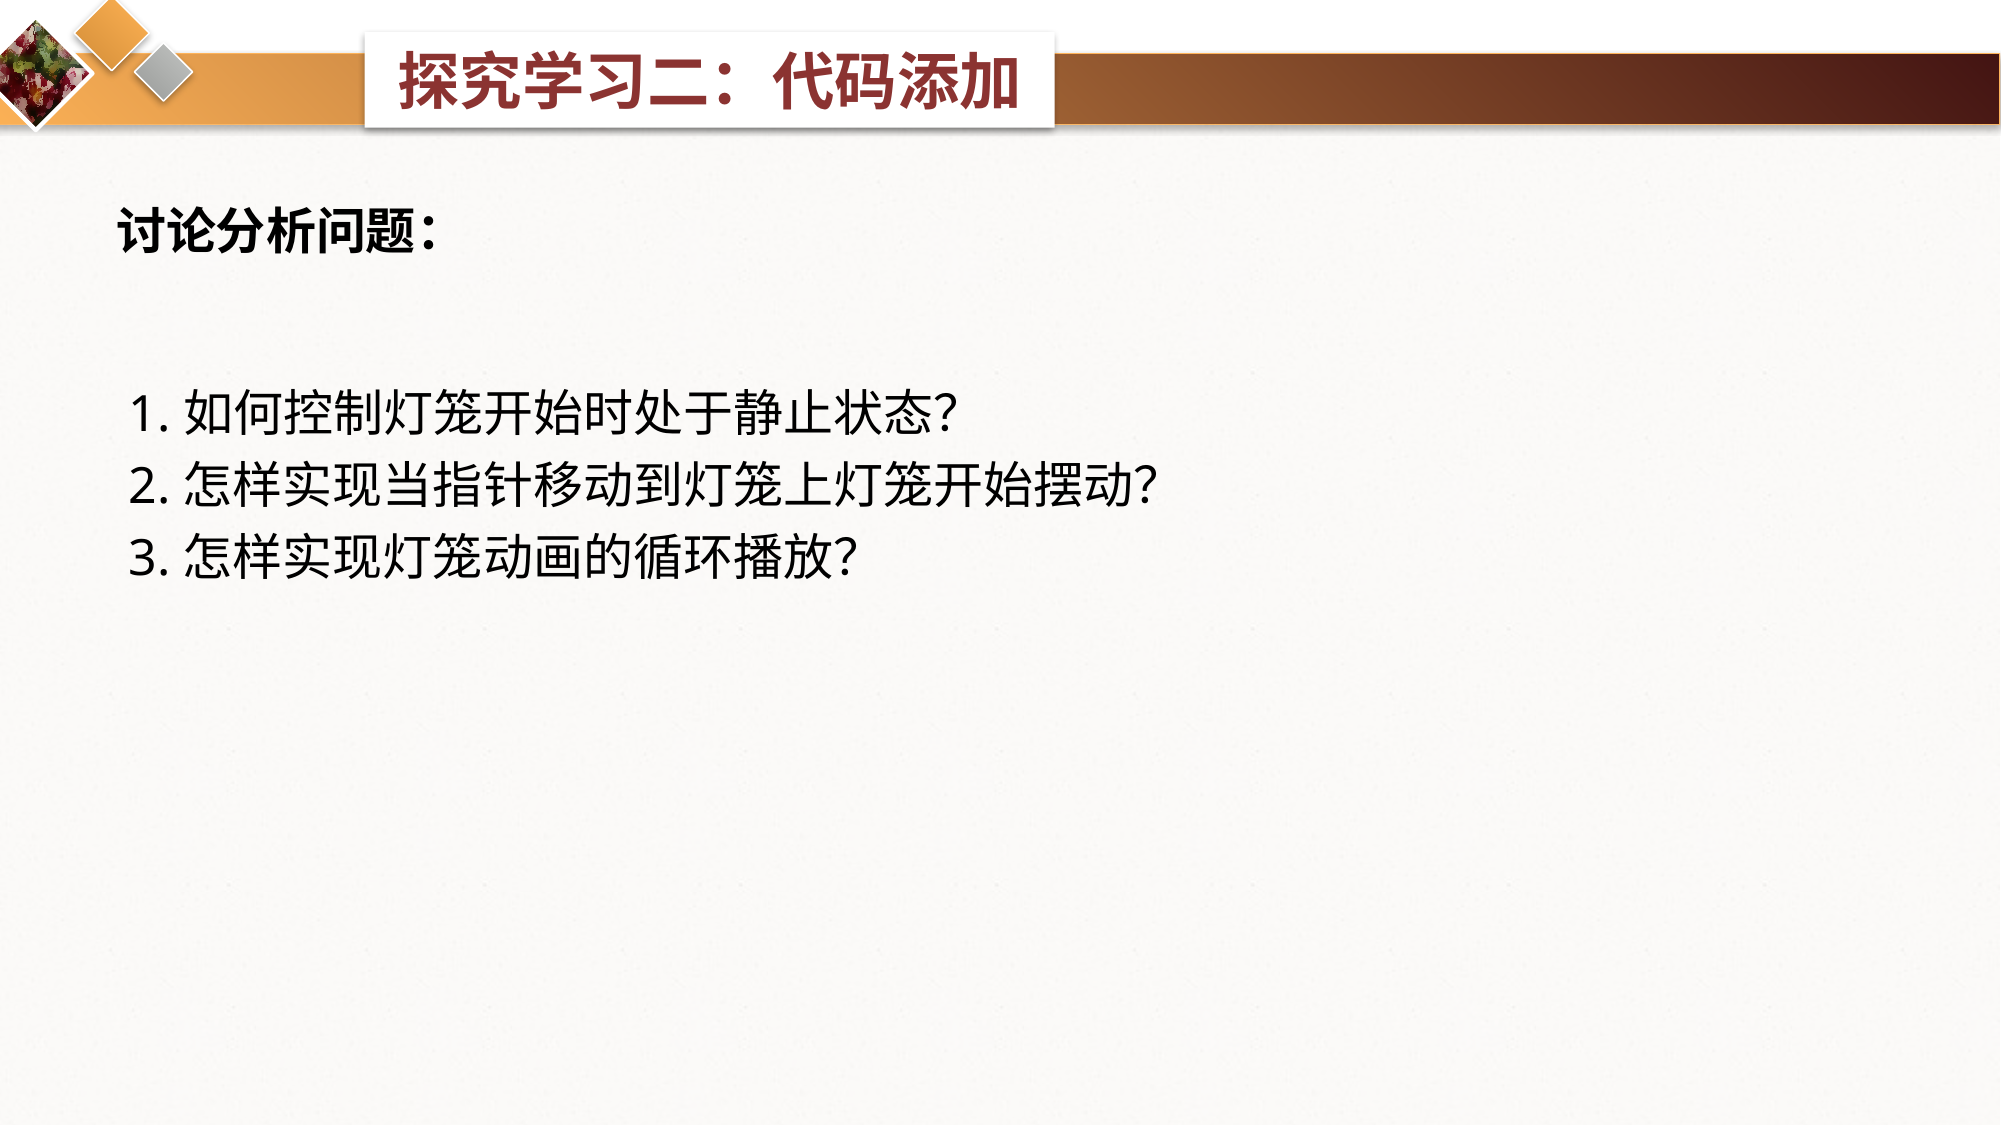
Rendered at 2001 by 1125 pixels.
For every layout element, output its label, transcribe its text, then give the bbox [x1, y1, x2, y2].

text_box 1.如何控制灯笼开始时处于静止状态？ 2.怎样实现当指针移动到灯笼上灯笼开始摆动？ 3.怎样实现灯笼动画的循环播放？ [114, 361, 1801, 593]
text_box 讨论分析问题： [101, 192, 824, 267]
picture [0, 21, 88, 126]
